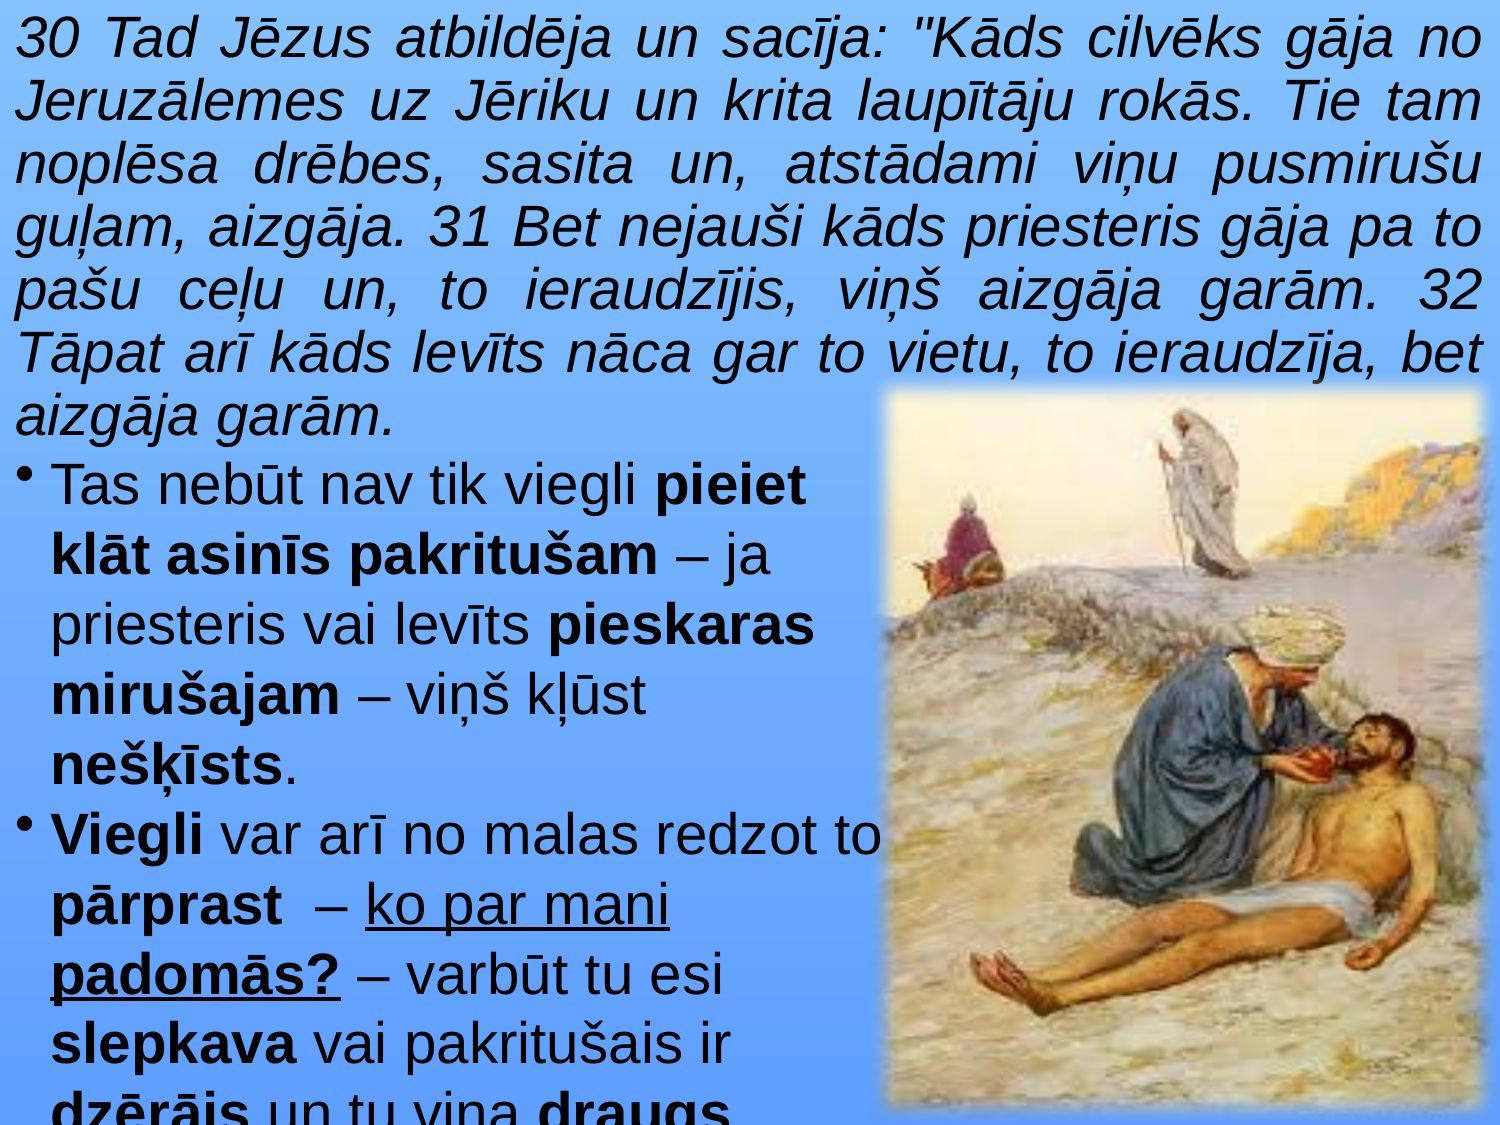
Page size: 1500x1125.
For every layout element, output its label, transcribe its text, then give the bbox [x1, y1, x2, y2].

text_box Tas nebūt nav tik viegli pieiet klāt asinīs pakritušam – ja priesteris vai levīts pieskaras mirušajam – viņš kļūst nešķīsts. Viegli var arī no malas redzot to pārprast – ko par mani padomās? – varbūt tu esi slepkava vai pakritušais ir dzērājs un tu viņa draugs [0, 438, 861, 1125]
picture [866, 370, 1500, 1125]
list 30 Tad Jēzus atbildēja un sacīja: "Kāds cilvēks gāja no Jeruzālemes uz Jēriku un krita laupītāju rokās. Tie tam noplēsa drēbes, sasita un, atstādami viņu pusmirušu guļam, aizgāja. 31 Bet nejauši kāds priesteris gāja pa to pašu ceļu un, to ieraudzījis, viņš aizgāja garām. 32 Tāpat arī kāds levīts nāca gar to vietu, to ieraudzīja, bet aizgāja garām. [0, 0, 1500, 178]
